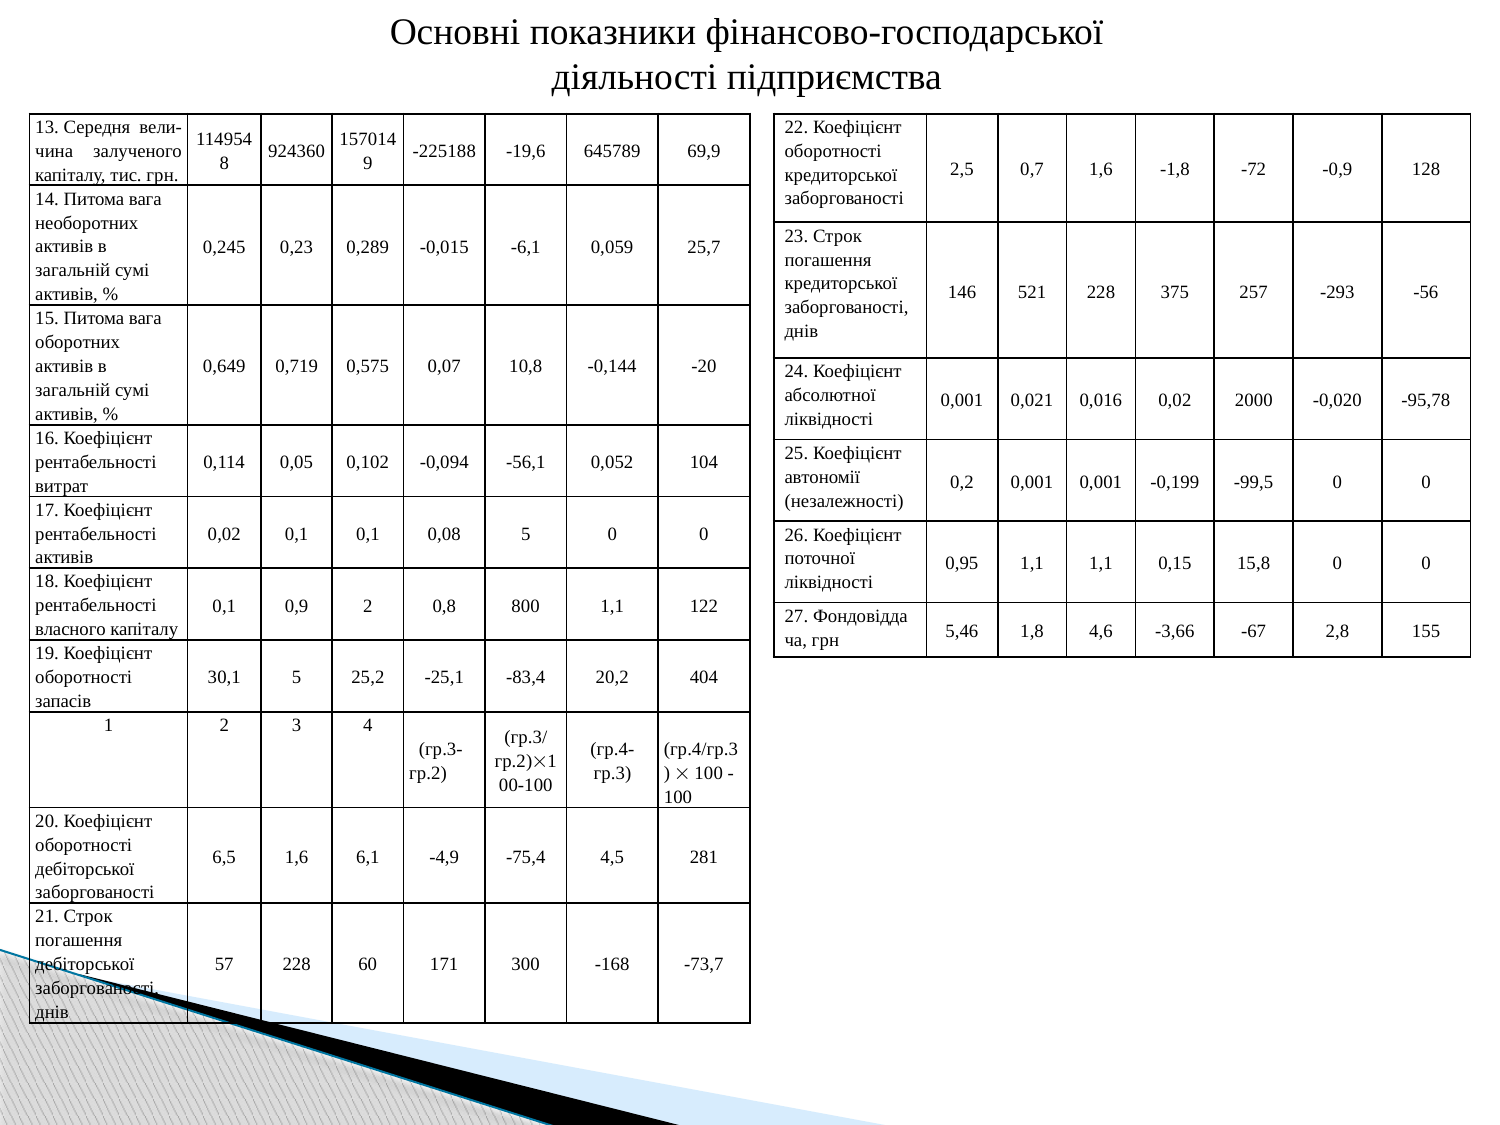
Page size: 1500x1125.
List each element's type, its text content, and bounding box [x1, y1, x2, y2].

table_header 69,9 [659, 115, 749, 184]
table_cell 800 [486, 569, 566, 639]
table_cell 19. Коефіцієнт оборотності запасів [30, 641, 187, 711]
table_cell 20. Коефіцієнт оборотності дебіторської заборгованості [30, 808, 187, 902]
table_cell 1,1 [1067, 522, 1135, 602]
table_cell 0,23 [262, 186, 331, 304]
table_cell 21. Строк погашення дебіторської заборгованості, днів [30, 904, 187, 1022]
table_cell 0,02 [188, 497, 260, 567]
table_cell 257 [1215, 223, 1292, 357]
table_header 22. Коефіцієнт оборотності кредиторської заборгованості [775, 115, 926, 221]
table_cell 0,08 [404, 497, 484, 567]
table_cell 60 [333, 904, 403, 1022]
table_cell -3,66 [1136, 603, 1213, 656]
table_header -225188 [404, 115, 484, 184]
table_cell 375 [1136, 223, 1213, 357]
table_cell 171 [404, 904, 484, 1022]
table_cell 0,052 [567, 426, 657, 496]
table_header 128 [1383, 115, 1470, 221]
table_cell -73,7 [659, 904, 749, 1022]
table_cell 0 [659, 497, 749, 567]
table_cell (гр.3/гр.2)100-100 [486, 713, 566, 807]
table_header -0,9 [1294, 115, 1381, 221]
table_header -1,8 [1136, 115, 1213, 221]
table_cell -20 [659, 306, 749, 424]
table_cell 0,001 [999, 440, 1066, 520]
table_header 1570149 [333, 115, 403, 184]
table_cell 25. Коефіцієнт автономії (незалежності) [775, 440, 926, 520]
table_cell 0,1 [262, 497, 331, 567]
table_cell 0,2 [927, 440, 997, 520]
table_cell 27. Фондовіддача, грн [775, 603, 926, 656]
table_cell 17. Коефіцієнт рентабельності активів [30, 497, 187, 567]
table_cell 2000 [1215, 359, 1292, 439]
table_cell 0,001 [927, 359, 997, 439]
table_cell 1,1 [567, 569, 657, 639]
table_cell -0,020 [1294, 359, 1381, 439]
table_cell 122 [659, 569, 749, 639]
table_cell 2 [188, 713, 260, 807]
table_header -72 [1215, 115, 1292, 221]
table_cell -67 [1215, 603, 1292, 656]
table_cell 6,1 [333, 808, 403, 902]
table_cell 0,649 [188, 306, 260, 424]
table_cell 1,6 [262, 808, 331, 902]
table_cell 228 [1067, 223, 1135, 357]
table_cell 0 [1294, 522, 1381, 602]
table_cell 0,05 [262, 426, 331, 496]
table_cell 3 [262, 713, 331, 807]
table_cell 404 [659, 641, 749, 711]
table_cell -25,1 [404, 641, 484, 711]
table_cell -99,5 [1215, 440, 1292, 520]
table_cell 0,001 [1067, 440, 1135, 520]
table_cell 25,2 [333, 641, 403, 711]
table_header 1,6 [1067, 115, 1135, 221]
table_cell 146 [927, 223, 997, 357]
table_cell 14. Питома вага необоротних активів в загальній сумі активів, % [30, 186, 187, 304]
table_cell 0,059 [567, 186, 657, 304]
table_cell 18. Коефіцієнт рентабельності власного капіталу [30, 569, 187, 639]
table_cell (гр.4-гр.3) [567, 713, 657, 807]
table_cell 16. Коефіцієнт рентабельності витрат [30, 426, 187, 496]
table_cell -0,094 [404, 426, 484, 496]
table_cell 0,289 [333, 186, 403, 304]
table_cell -0,015 [404, 186, 484, 304]
table_header 924360 [262, 115, 331, 184]
table_cell 1,8 [999, 603, 1066, 656]
table_cell 4,6 [1067, 603, 1135, 656]
table_cell 0 [1383, 440, 1470, 520]
table_cell 15. Питома вага оборотних активів в загальній сумі активів, % [30, 306, 187, 424]
table_cell 57 [188, 904, 260, 1022]
table_cell -4,9 [404, 808, 484, 902]
table_cell 23. Строк погашення кредиторської заборгованості, днів [775, 223, 926, 357]
table_cell -168 [567, 904, 657, 1022]
table_cell (гр.4/гр.3)  100 -100 [659, 713, 749, 807]
table_cell 0,016 [1067, 359, 1135, 439]
table_cell 0,15 [1136, 522, 1213, 602]
table_cell -95,78 [1383, 359, 1470, 439]
table_cell 5 [262, 641, 331, 711]
table_cell 0,245 [188, 186, 260, 304]
table_cell 10,8 [486, 306, 566, 424]
table_cell 0,9 [262, 569, 331, 639]
table_cell 300 [486, 904, 566, 1022]
table_cell -0,144 [567, 306, 657, 424]
table_cell -293 [1294, 223, 1381, 357]
table_cell 4,5 [567, 808, 657, 902]
table_cell 0 [1383, 522, 1470, 602]
table_cell 0 [567, 497, 657, 567]
table_cell 0,02 [1136, 359, 1213, 439]
table_cell 0,07 [404, 306, 484, 424]
table_cell 0,1 [188, 569, 260, 639]
table_cell 2 [333, 569, 403, 639]
table_cell 5 [486, 497, 566, 567]
table_header 645789 [567, 115, 657, 184]
table_cell 20,2 [567, 641, 657, 711]
table_cell -83,4 [486, 641, 566, 711]
table_header 2,5 [927, 115, 997, 221]
table_cell 30,1 [188, 641, 260, 711]
table_header -19,6 [486, 115, 566, 184]
table_cell -56,1 [486, 426, 566, 496]
table_cell 0,021 [999, 359, 1066, 439]
table_cell 0 [1294, 440, 1381, 520]
table_cell -0,199 [1136, 440, 1213, 520]
table_cell 1 [30, 713, 187, 807]
table_cell -75,4 [486, 808, 566, 902]
table_cell 26. Коефіцієнт поточної ліквідності [775, 522, 926, 602]
table_cell 5,46 [927, 603, 997, 656]
table_cell 228 [262, 904, 331, 1022]
table_cell (гр.3-гр.2) [404, 713, 484, 807]
table_header 13. Середня вели-чина залученого капіталу, тис. грн. [30, 115, 187, 184]
table_cell 4 [333, 713, 403, 807]
table_cell 521 [999, 223, 1066, 357]
table_cell 0,114 [188, 426, 260, 496]
table_cell 0,719 [262, 306, 331, 424]
table_cell 24. Коефіцієнт абсолютної ліквідності [775, 359, 926, 439]
table_header 1149548 [188, 115, 260, 184]
table_cell 15,8 [1215, 522, 1292, 602]
table_cell 0,102 [333, 426, 403, 496]
table_cell 2,8 [1294, 603, 1381, 656]
table_header 0,7 [999, 115, 1066, 221]
table_cell 104 [659, 426, 749, 496]
table_cell 1,1 [999, 522, 1066, 602]
table_cell 0,8 [404, 569, 484, 639]
table_cell 281 [659, 808, 749, 902]
table_cell 6,5 [188, 808, 260, 902]
table_cell -56 [1383, 223, 1470, 357]
text_box Основні показники фінансово-господарської діяльності підприємства [371, 0, 1122, 105]
table_cell 155 [1383, 603, 1470, 656]
table_cell 0,95 [927, 522, 997, 602]
table_cell 0,1 [333, 497, 403, 567]
table_cell 25,7 [659, 186, 749, 304]
table_cell 0,575 [333, 306, 403, 424]
table_cell -6,1 [486, 186, 566, 304]
